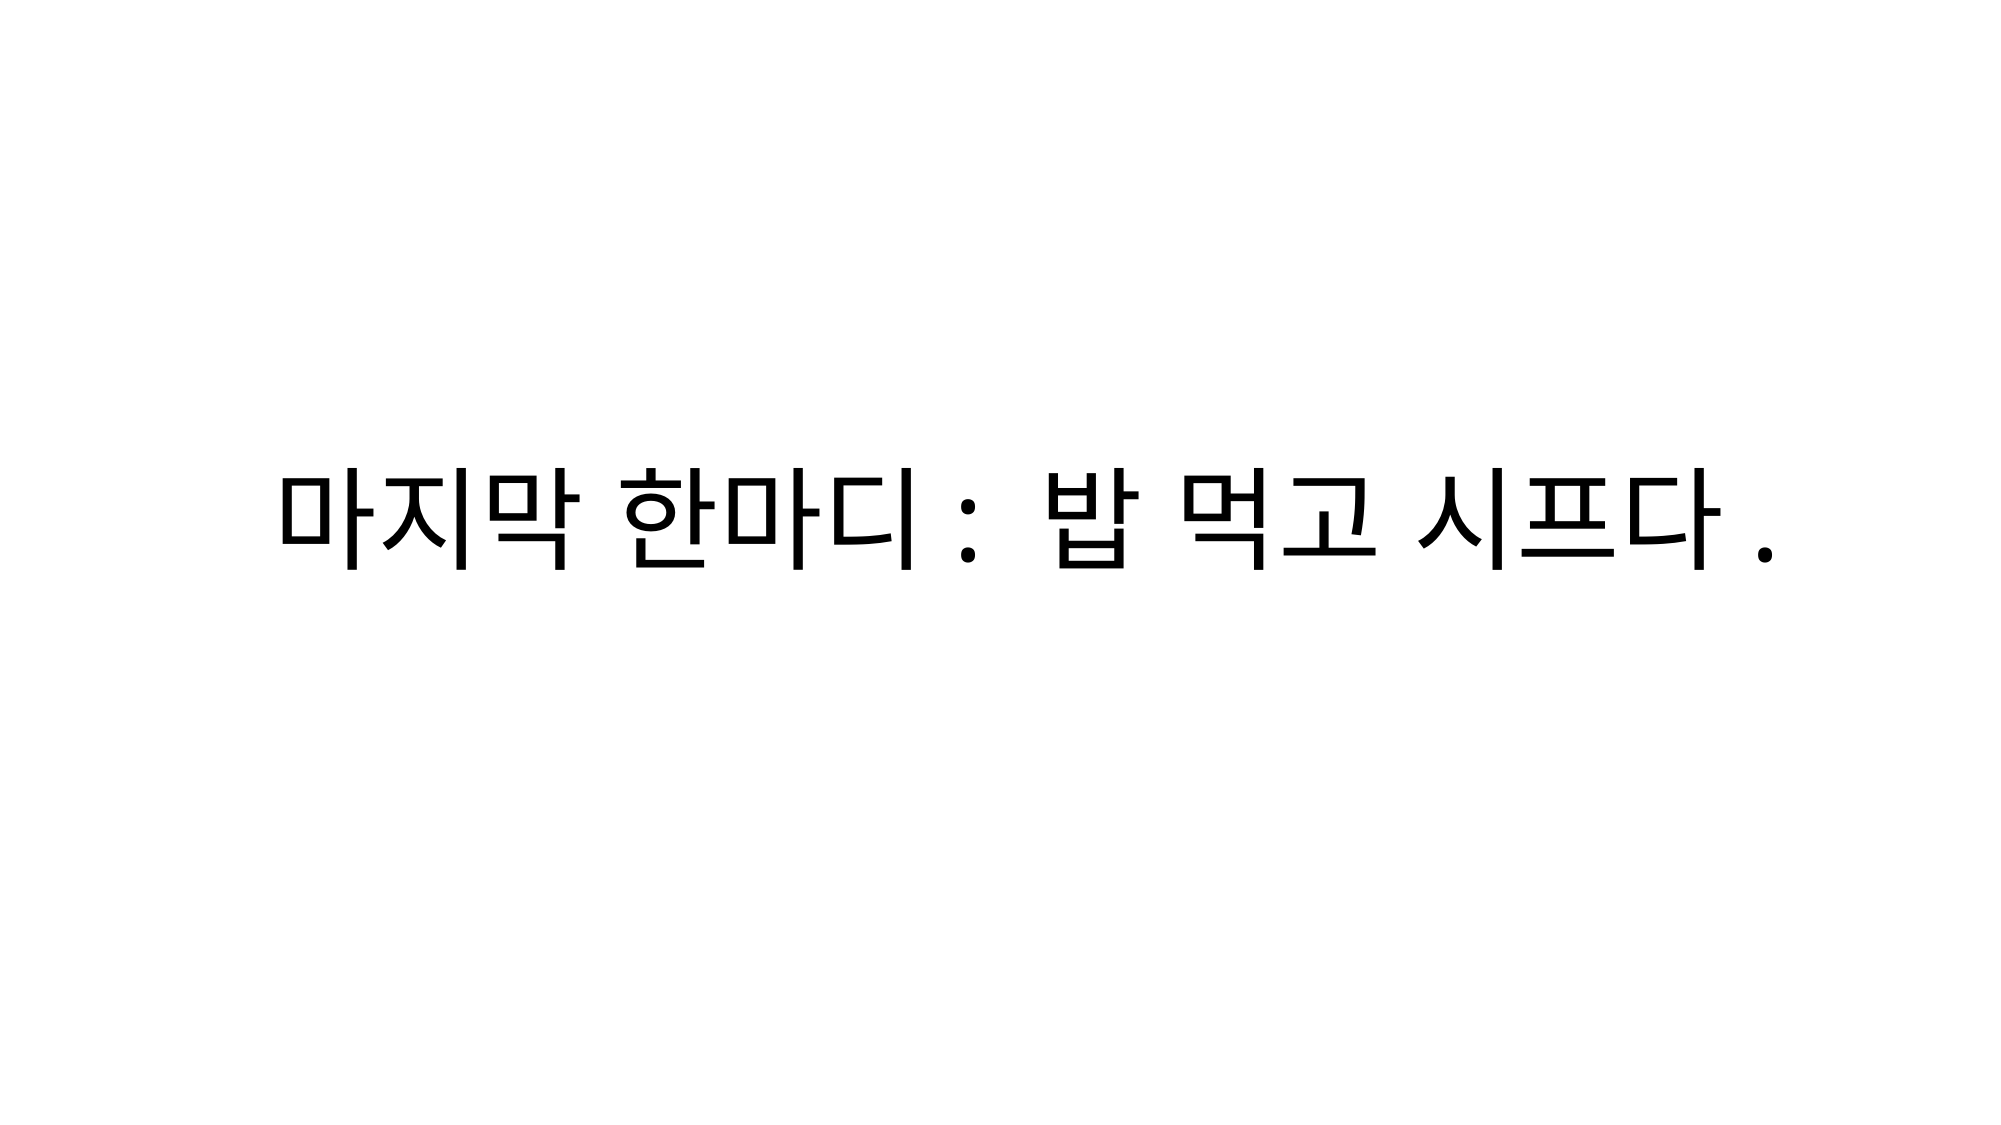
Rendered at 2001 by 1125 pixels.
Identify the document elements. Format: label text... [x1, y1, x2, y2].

text_box 마지막 한마디: 밥 먹고 시프다. [258, 441, 1742, 592]
